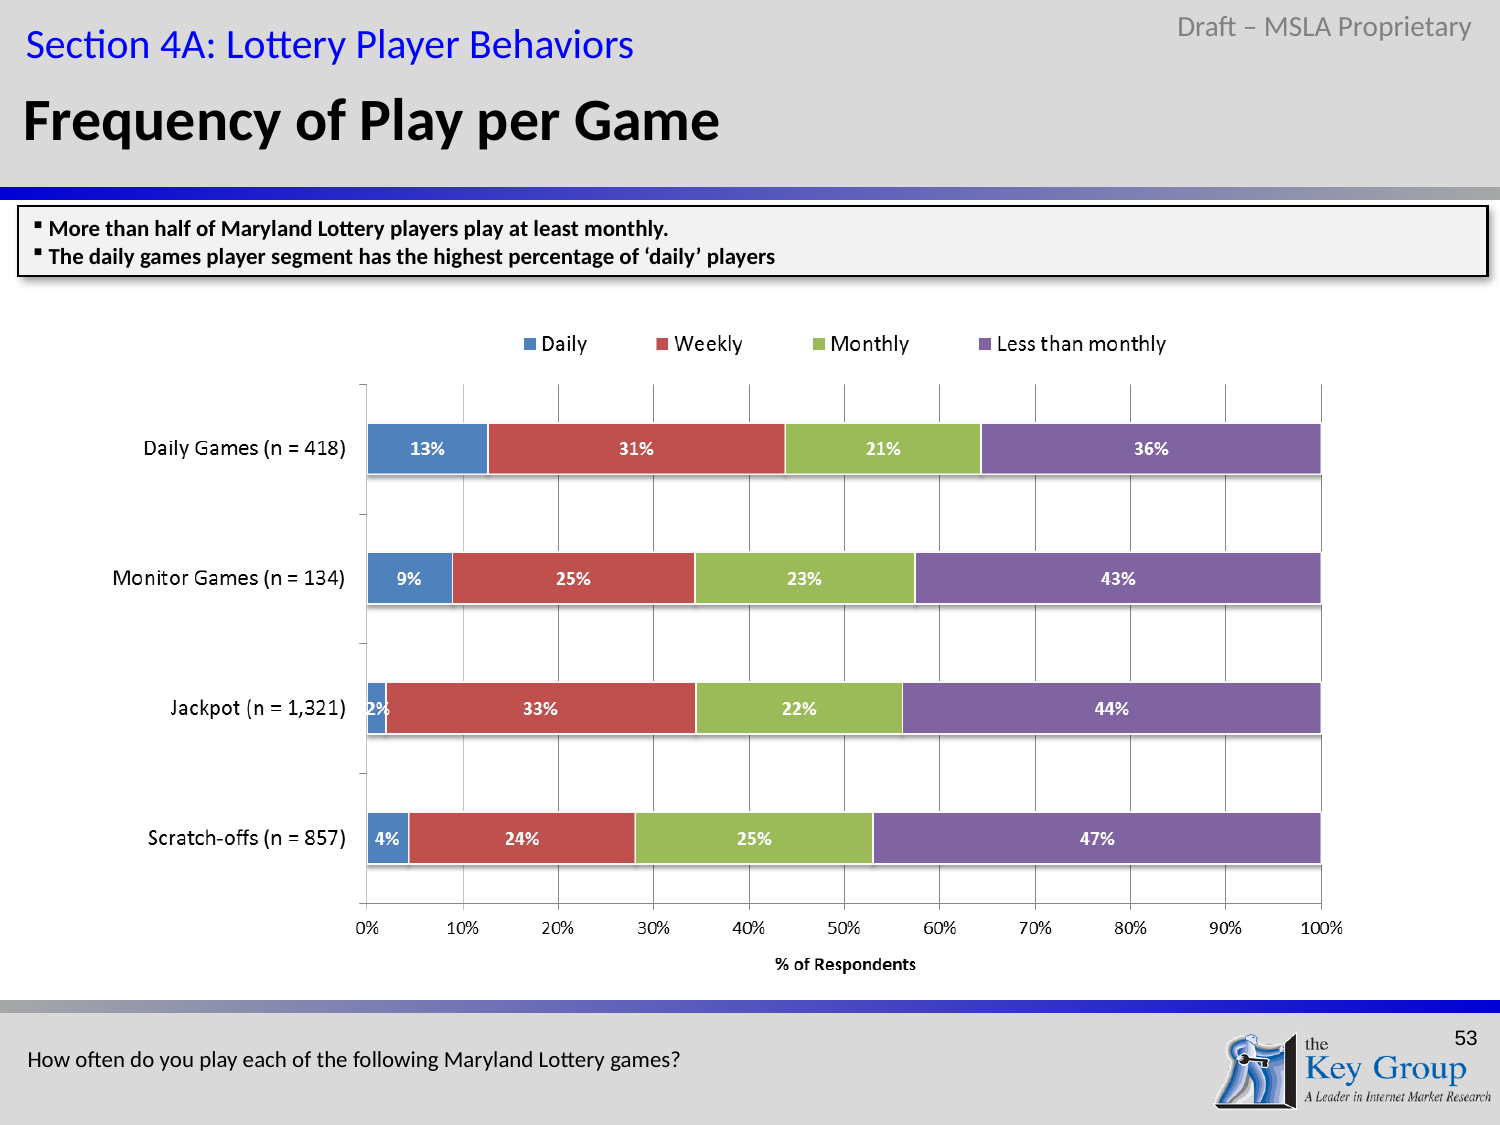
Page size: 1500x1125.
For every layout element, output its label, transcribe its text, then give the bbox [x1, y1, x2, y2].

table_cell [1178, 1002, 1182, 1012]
text_box Draft – MSLA Proprietary [1162, 0, 1500, 50]
list Frequency of Play per Game [8, 72, 1500, 161]
picture [1212, 1017, 1500, 1111]
list How often do you play each of the following Maryland Lottery games? [12, 1037, 1188, 1086]
picture [99, 312, 1363, 991]
list Section 4A: Lottery Player Behaviors [10, 9, 1500, 72]
text_box More than half of Maryland Lottery players play at least monthly. The daily games player segment has the highest percentage of ‘daily’ players [18, 206, 1488, 277]
table_cell 47% [920, 188, 925, 200]
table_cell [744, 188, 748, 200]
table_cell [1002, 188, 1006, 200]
